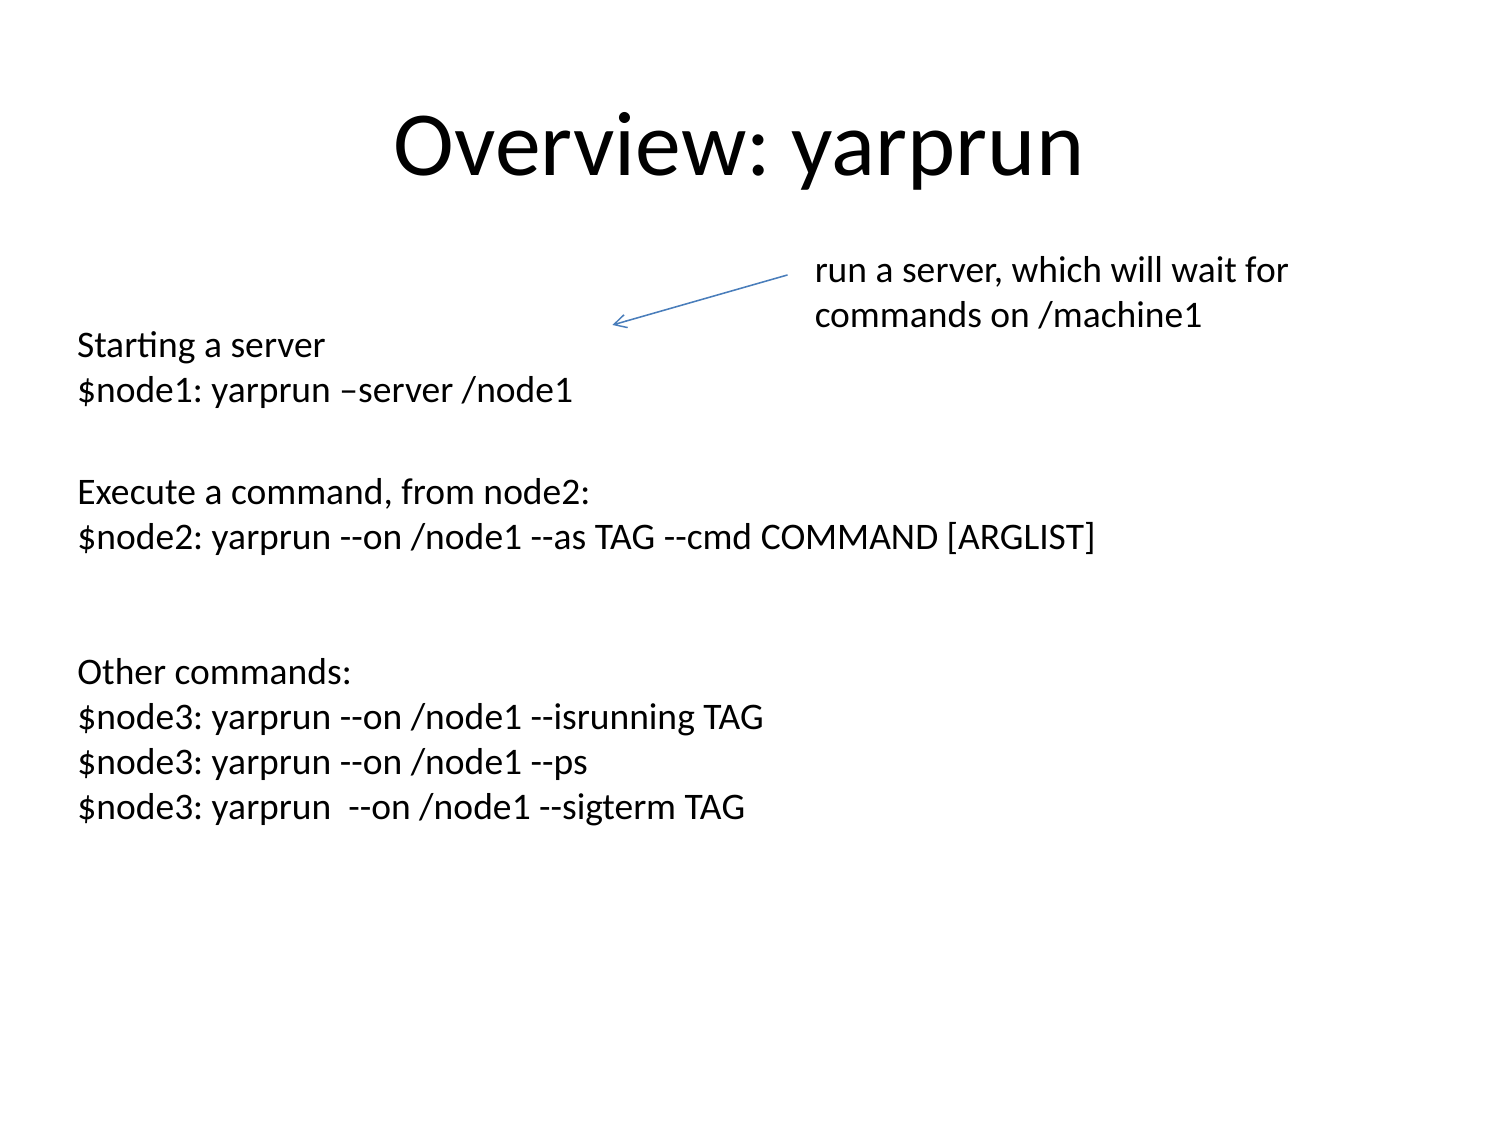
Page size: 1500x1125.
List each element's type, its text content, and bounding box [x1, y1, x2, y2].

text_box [612, 274, 788, 326]
title Overview: yarprun [75, 45, 1425, 233]
text_box Execute a command, from node2: $node2: yarprun --on /node1 --as TAG --cmd COMMAND [ARGLIST] [62, 460, 1300, 565]
text_box Starting a server $node1: yarprun –server /node1 [62, 312, 900, 460]
text_box run a server, which will wait for commands on /machine1 [800, 237, 1425, 343]
text_box Other commands: $node3: yarprun --on /node1 --isrunning TAG $node3: yarprun --on /node1 --ps $node3: yarprun --on /node1 --sigterm TAG [62, 639, 1300, 925]
